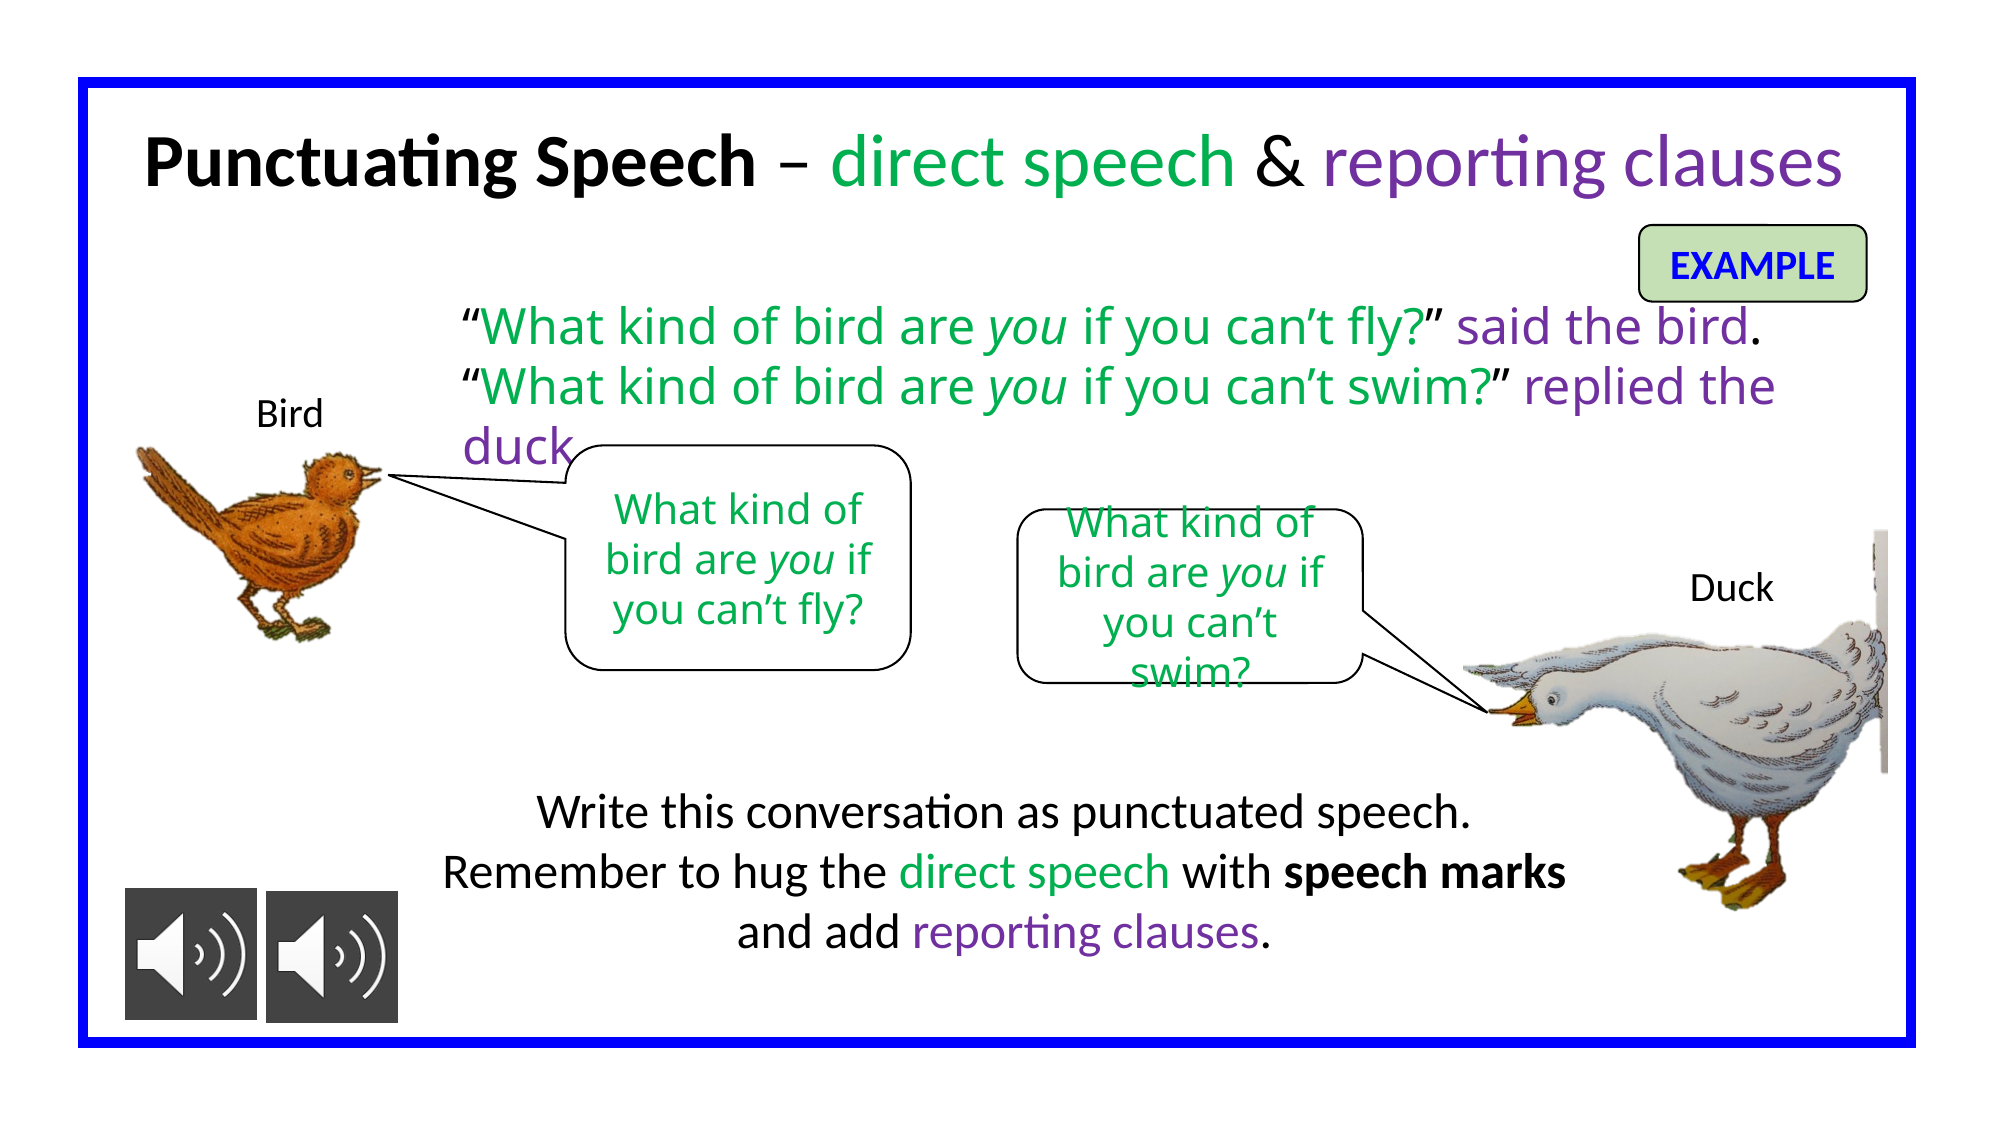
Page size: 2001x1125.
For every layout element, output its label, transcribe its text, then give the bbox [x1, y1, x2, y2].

text_box What kind of bird are you if you can’t swim? [1016, 508, 1463, 703]
text_box Bird [469, 378, 476, 443]
text_box “What kind of bird are you if you can’t fly?” said the bird. “What kind of bird are you if you can’t swim?” replied the duck. [448, 287, 1798, 482]
picture [265, 890, 399, 1024]
text_box EXAMPLE [1638, 223, 1868, 303]
picture [62, 291, 469, 716]
picture [1463, 378, 1888, 1010]
text_box Punctuating Speech – direct speech & reporting clauses [129, 103, 1865, 209]
text_box [82, 81, 1912, 1043]
text_box What kind of bird are you if you can’t fly? [469, 444, 912, 672]
text_box Write this conversation as punctuated speech. Remember to hug the direct speech with speech marks and add reporting clauses. [131, 771, 1463, 967]
picture [124, 887, 258, 1021]
